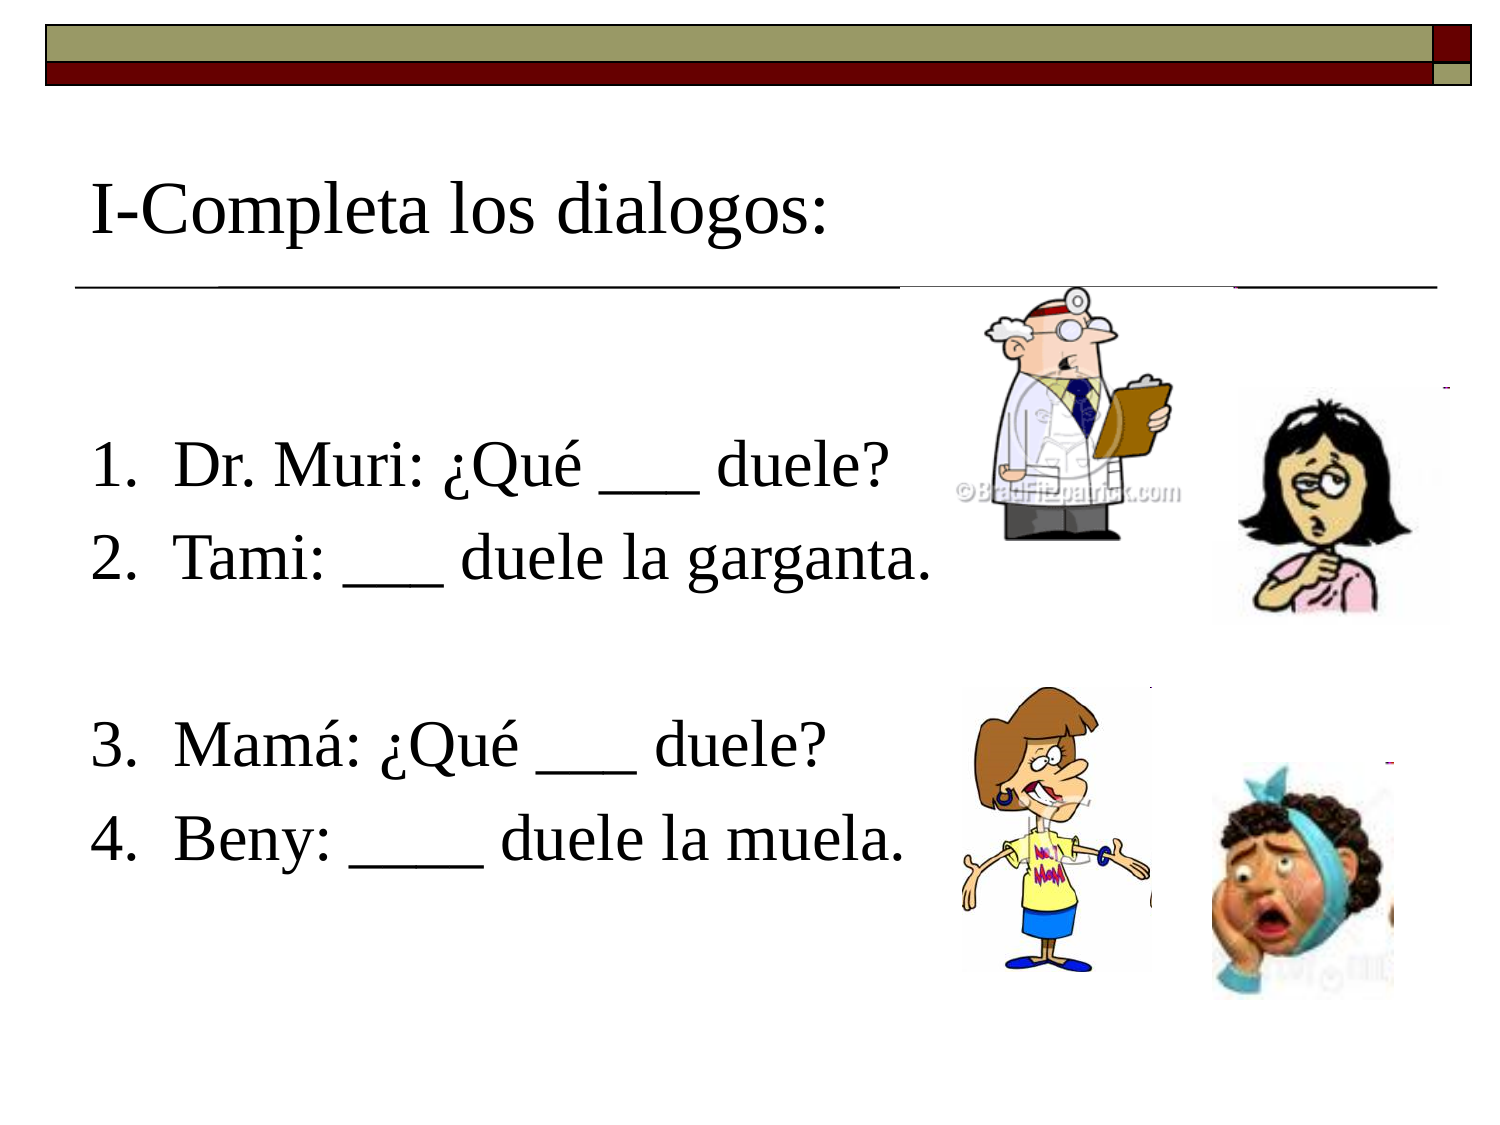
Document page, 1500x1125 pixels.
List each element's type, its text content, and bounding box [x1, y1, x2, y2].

picture [962, 687, 1153, 973]
text_box I-Completa los dialogos: [75, 151, 847, 256]
list 1. Dr. Muri: ¿Qué ___ duele? 2. Tami: ___ duele la garganta. 3. Mamá: ¿Qué ___ duele? 4. Beny: ____ duele la muela. [75, 319, 1450, 1013]
picture [1212, 762, 1394, 1001]
picture [899, 287, 1451, 626]
